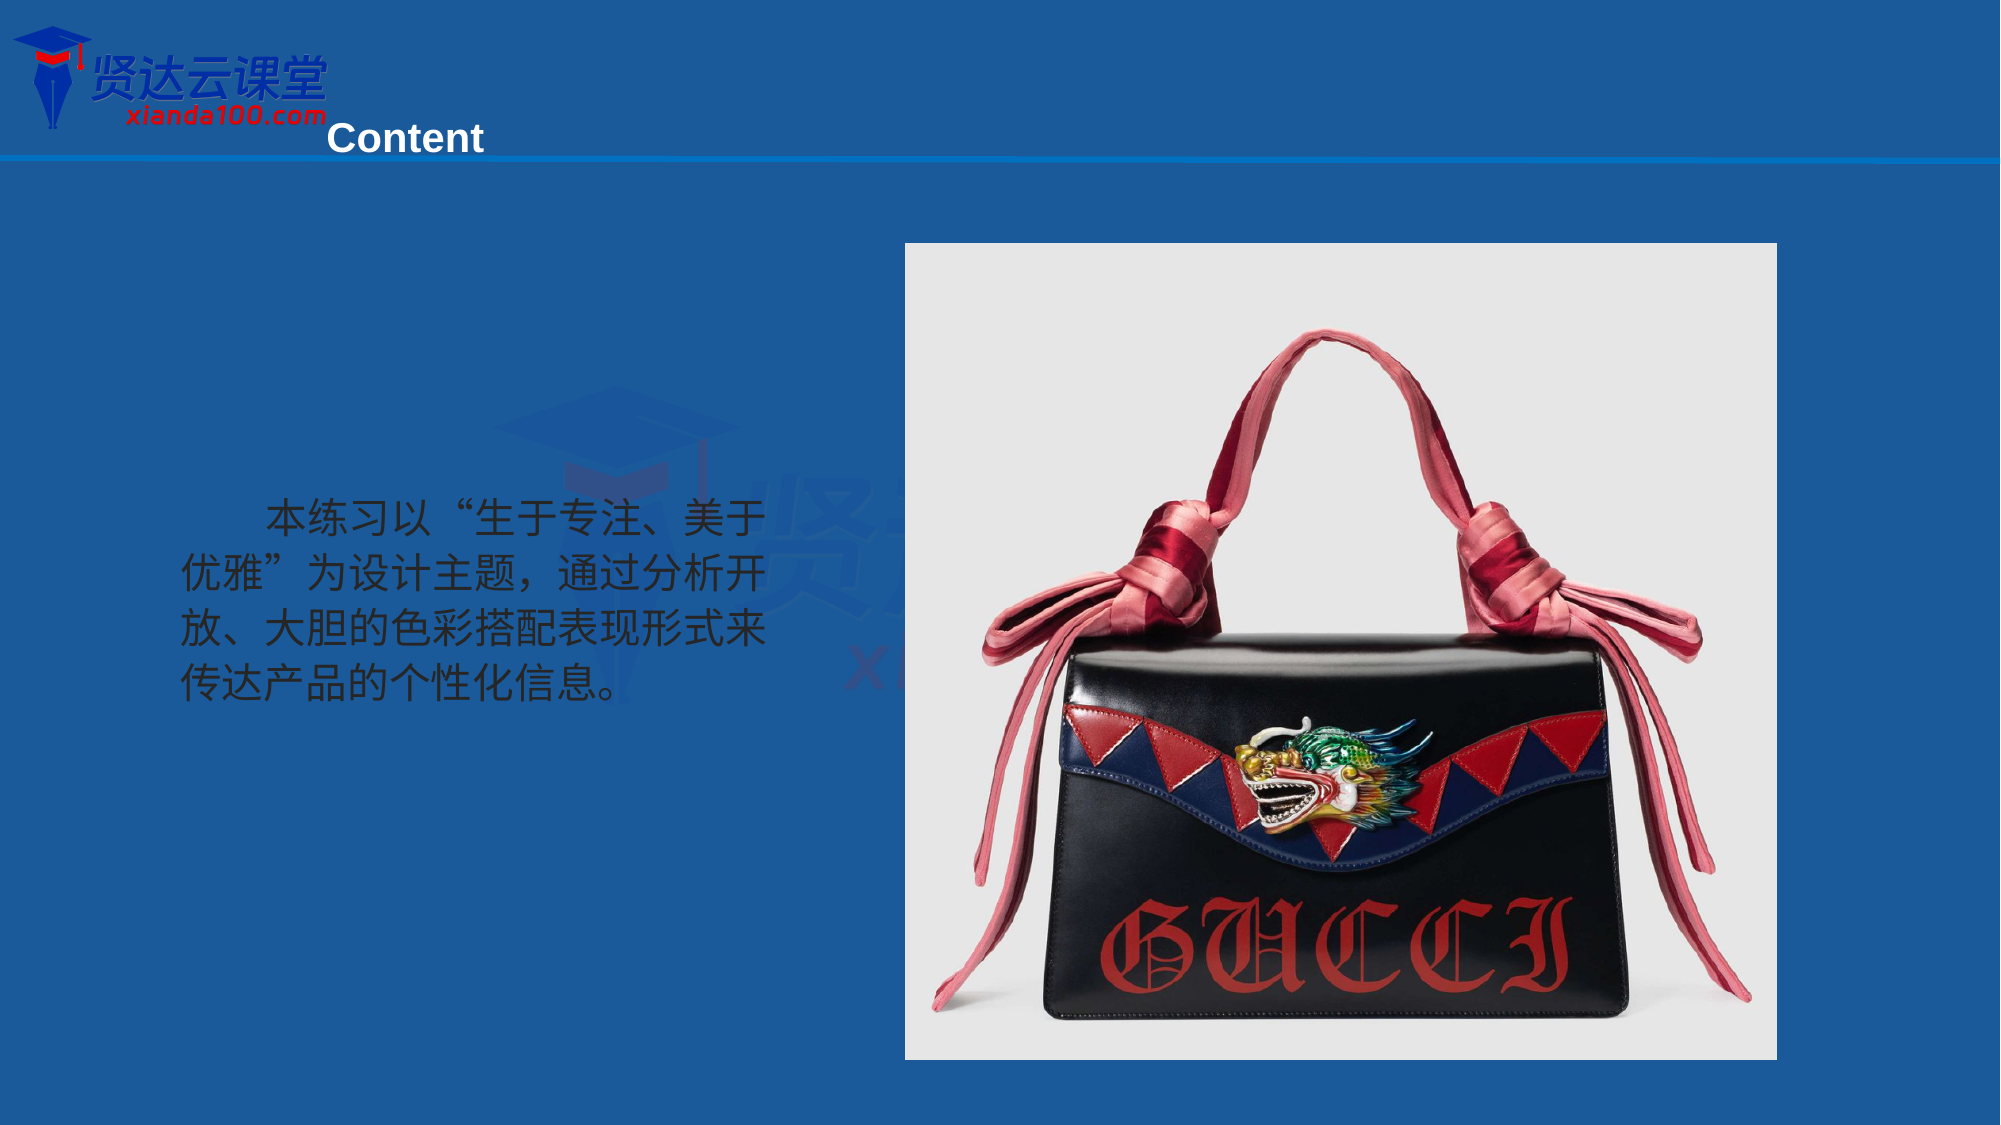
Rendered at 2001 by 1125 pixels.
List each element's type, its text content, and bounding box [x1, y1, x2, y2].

text_box 本练习以“生于专注、美于优雅”为设计主题，通过分析开放、大胆的色彩搭配表现形式来传达产品的个性化信息。 [90, 479, 783, 699]
picture [905, 243, 1777, 1060]
text_box Content [311, 103, 767, 169]
picture [0, 7, 353, 155]
